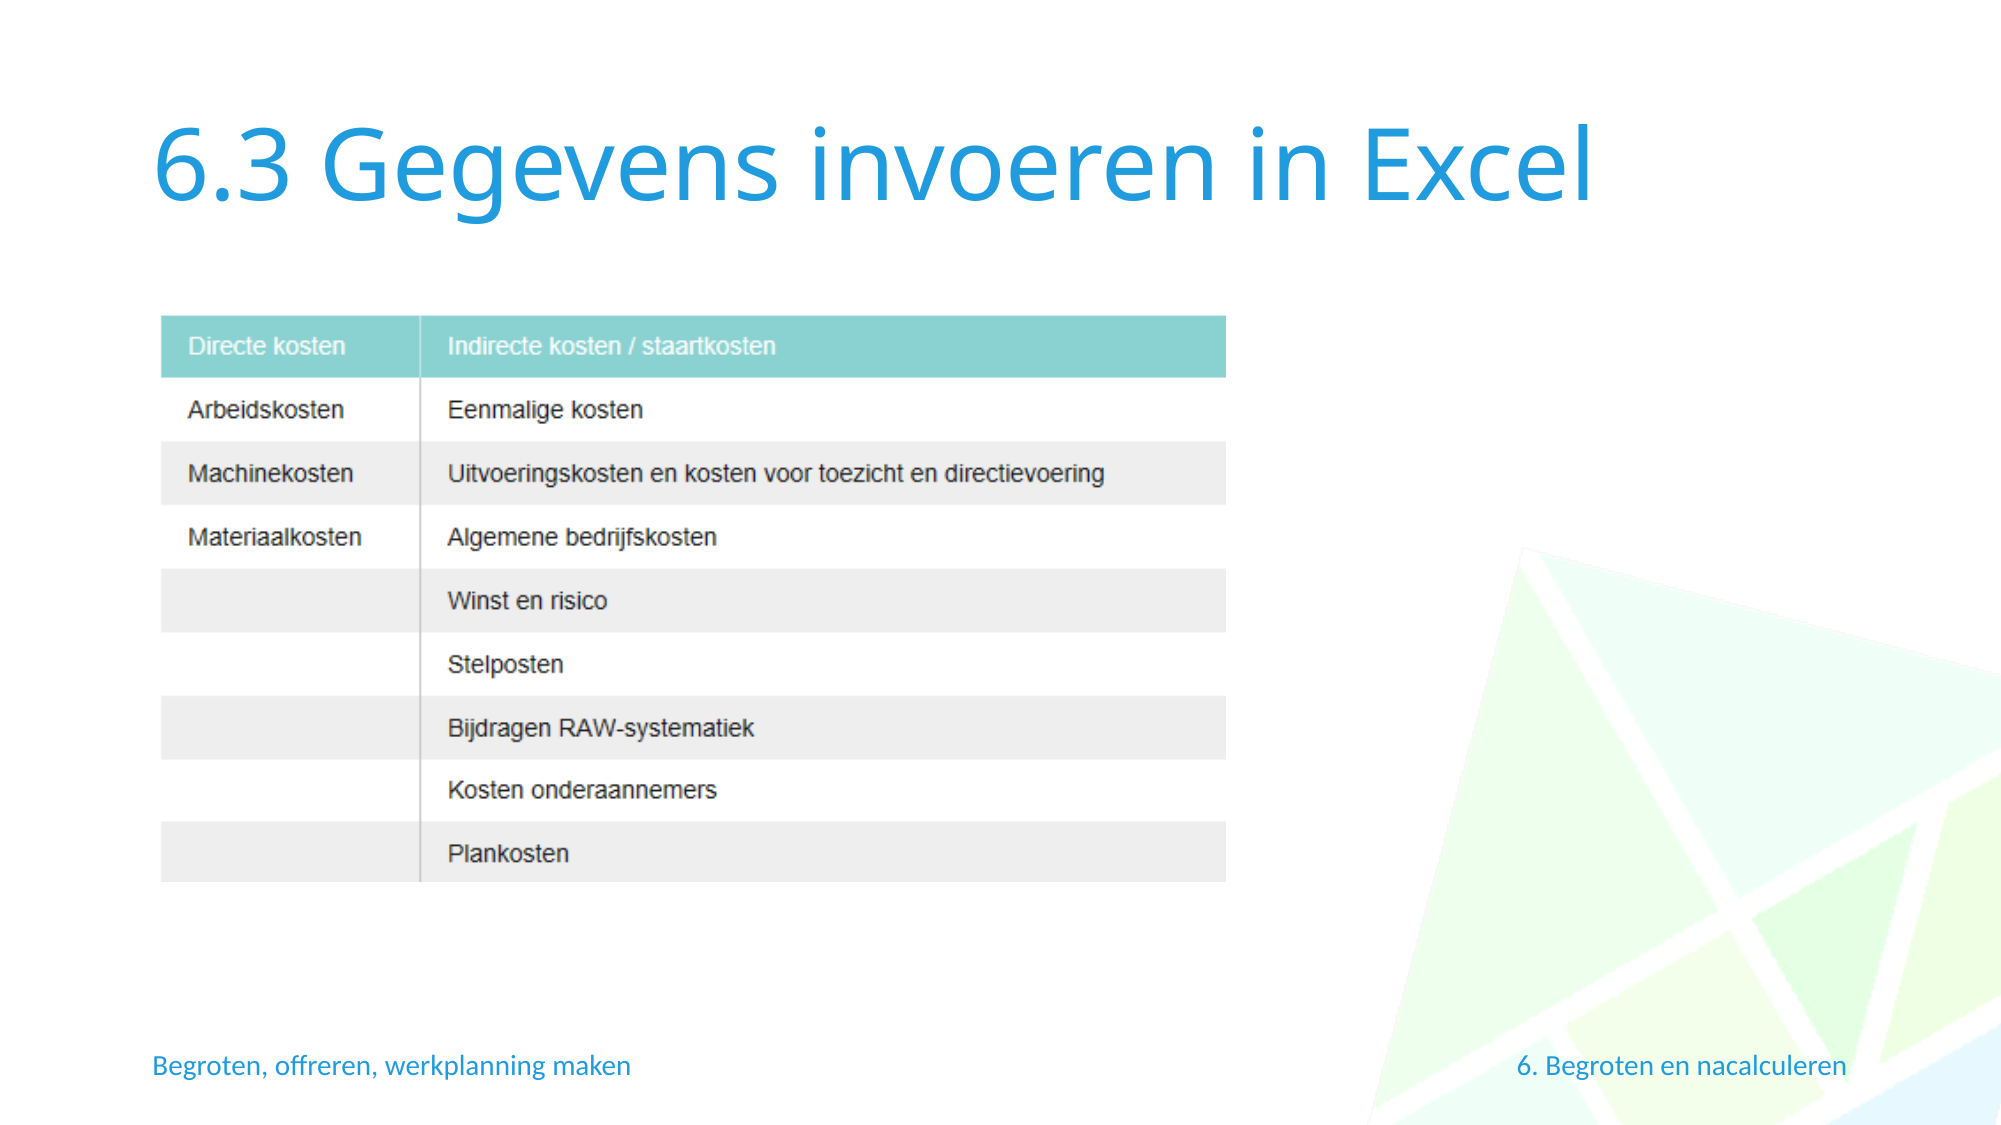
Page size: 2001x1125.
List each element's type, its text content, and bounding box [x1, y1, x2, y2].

list 6. Begroten en nacalculeren [1412, 1042, 1863, 1103]
title 6.3 Gegevens invoeren in Excel [137, 59, 1863, 278]
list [158, 309, 1226, 882]
list Begroten, offreren, werkplanning maken [137, 1042, 658, 1087]
